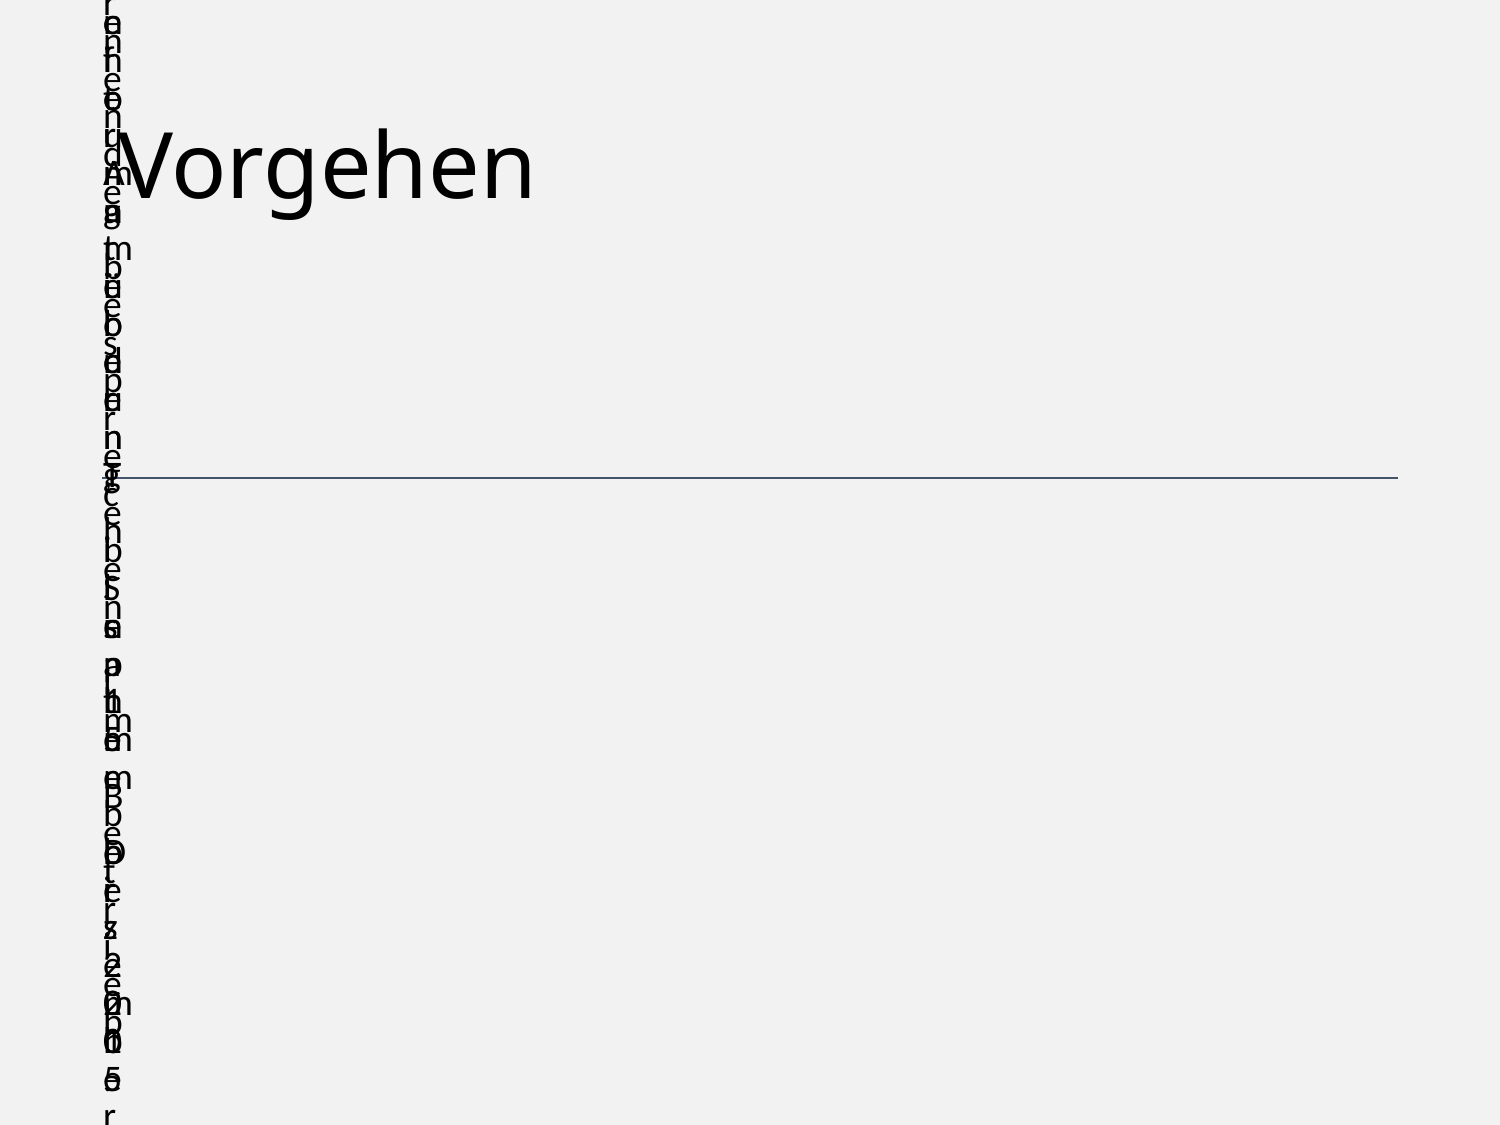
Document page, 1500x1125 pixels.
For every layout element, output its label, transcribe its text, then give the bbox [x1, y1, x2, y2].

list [103, 299, 1397, 1014]
title Vorgehen [103, 59, 1397, 278]
